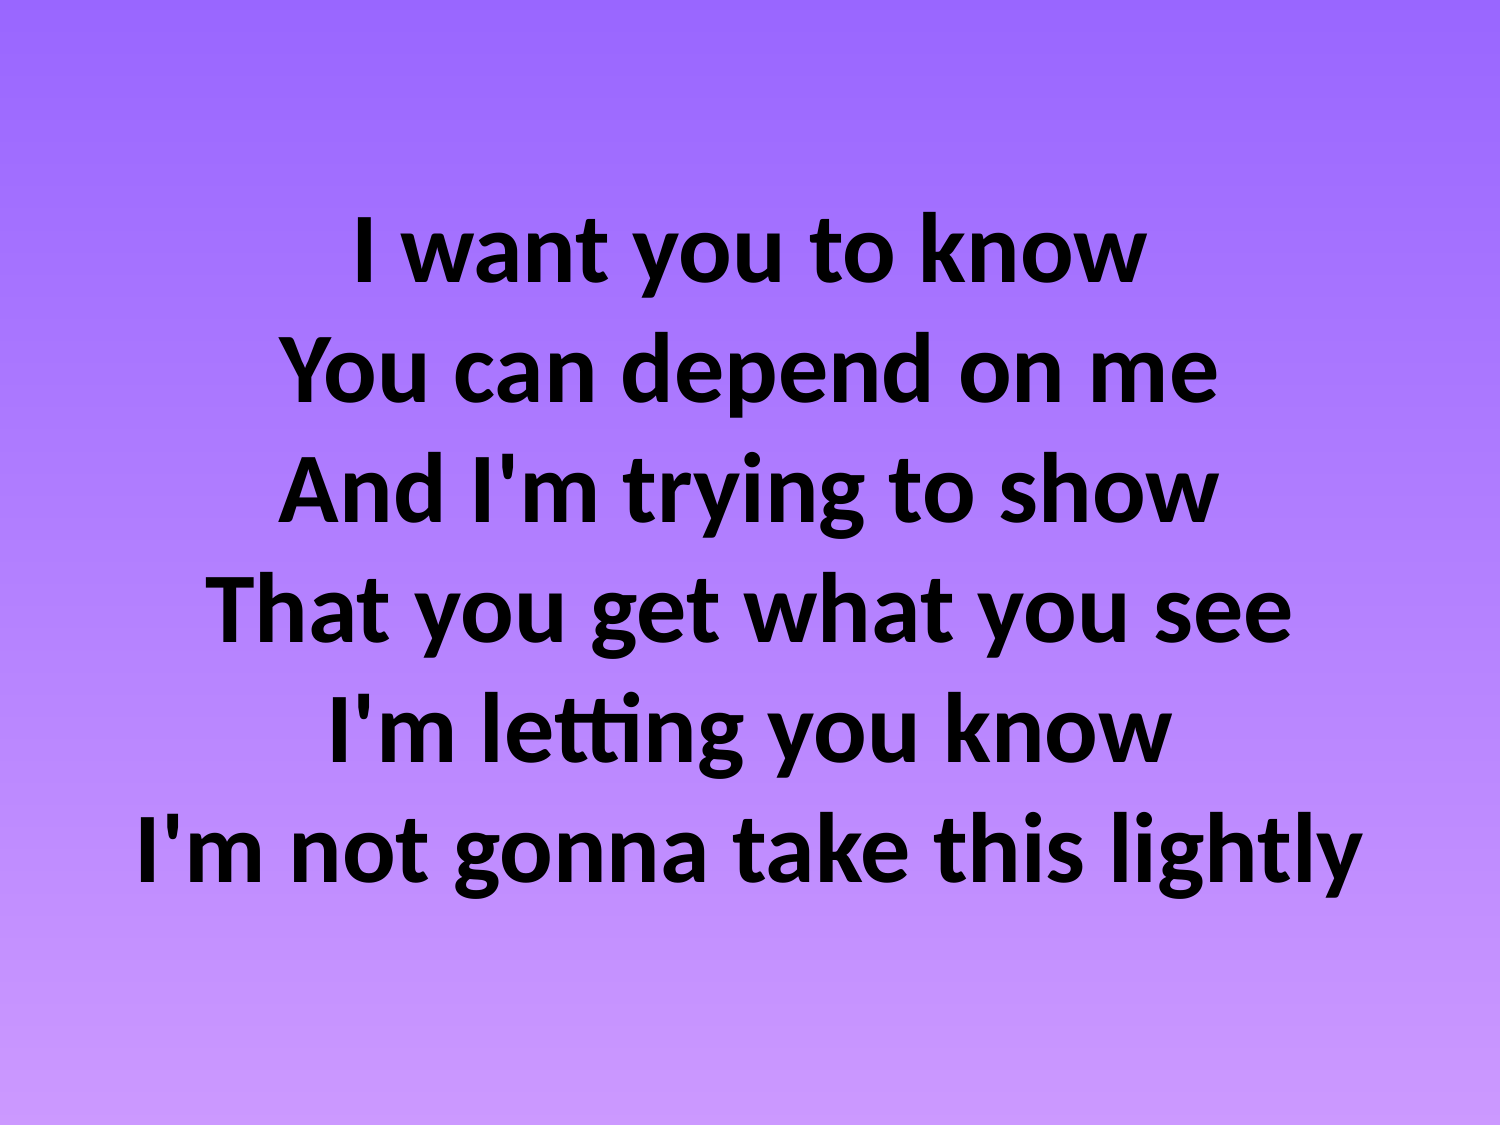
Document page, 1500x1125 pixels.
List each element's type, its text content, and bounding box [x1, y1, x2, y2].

text_box I want you to know You can depend on me And I'm trying to show That you get what you see I'm letting you know I'm not gonna take this lightly [0, 174, 1500, 910]
